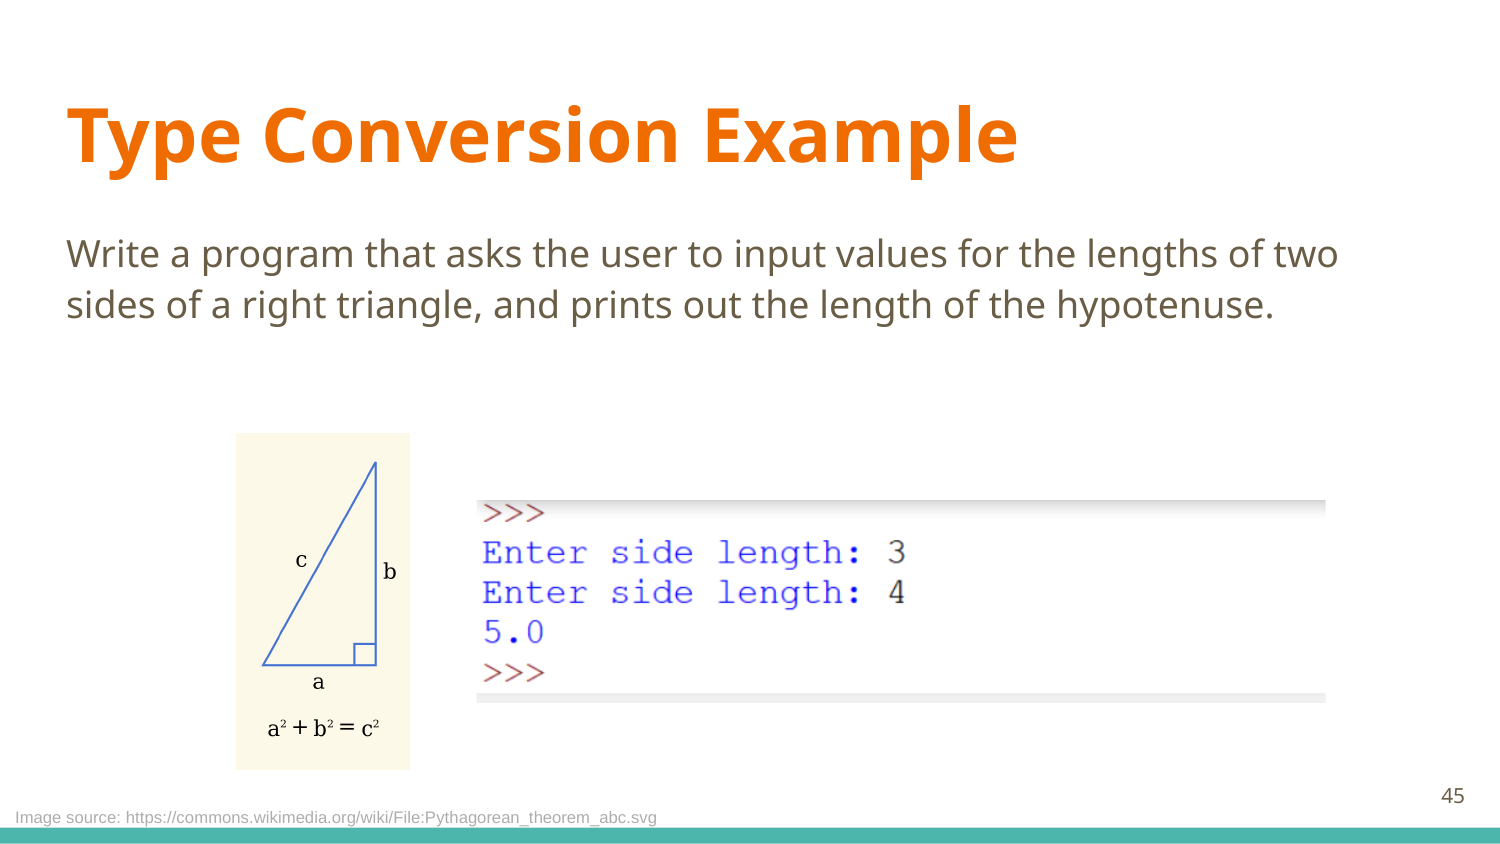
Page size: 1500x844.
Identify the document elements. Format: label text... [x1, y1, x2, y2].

picture [236, 433, 410, 770]
list Write a program that asks the user to input values for the lengths of two sides of a right triangle, and prints out the length of the hypotenuse. [51, 207, 1449, 750]
picture [476, 500, 1326, 703]
slide_number ‹#› [1389, 764, 1480, 830]
title Type Conversion Example [51, 72, 1449, 189]
text_box Image source: https://commons.wikimedia.org/wiki/File:Pythagorean_theorem_abc.svg [0, 791, 1048, 844]
